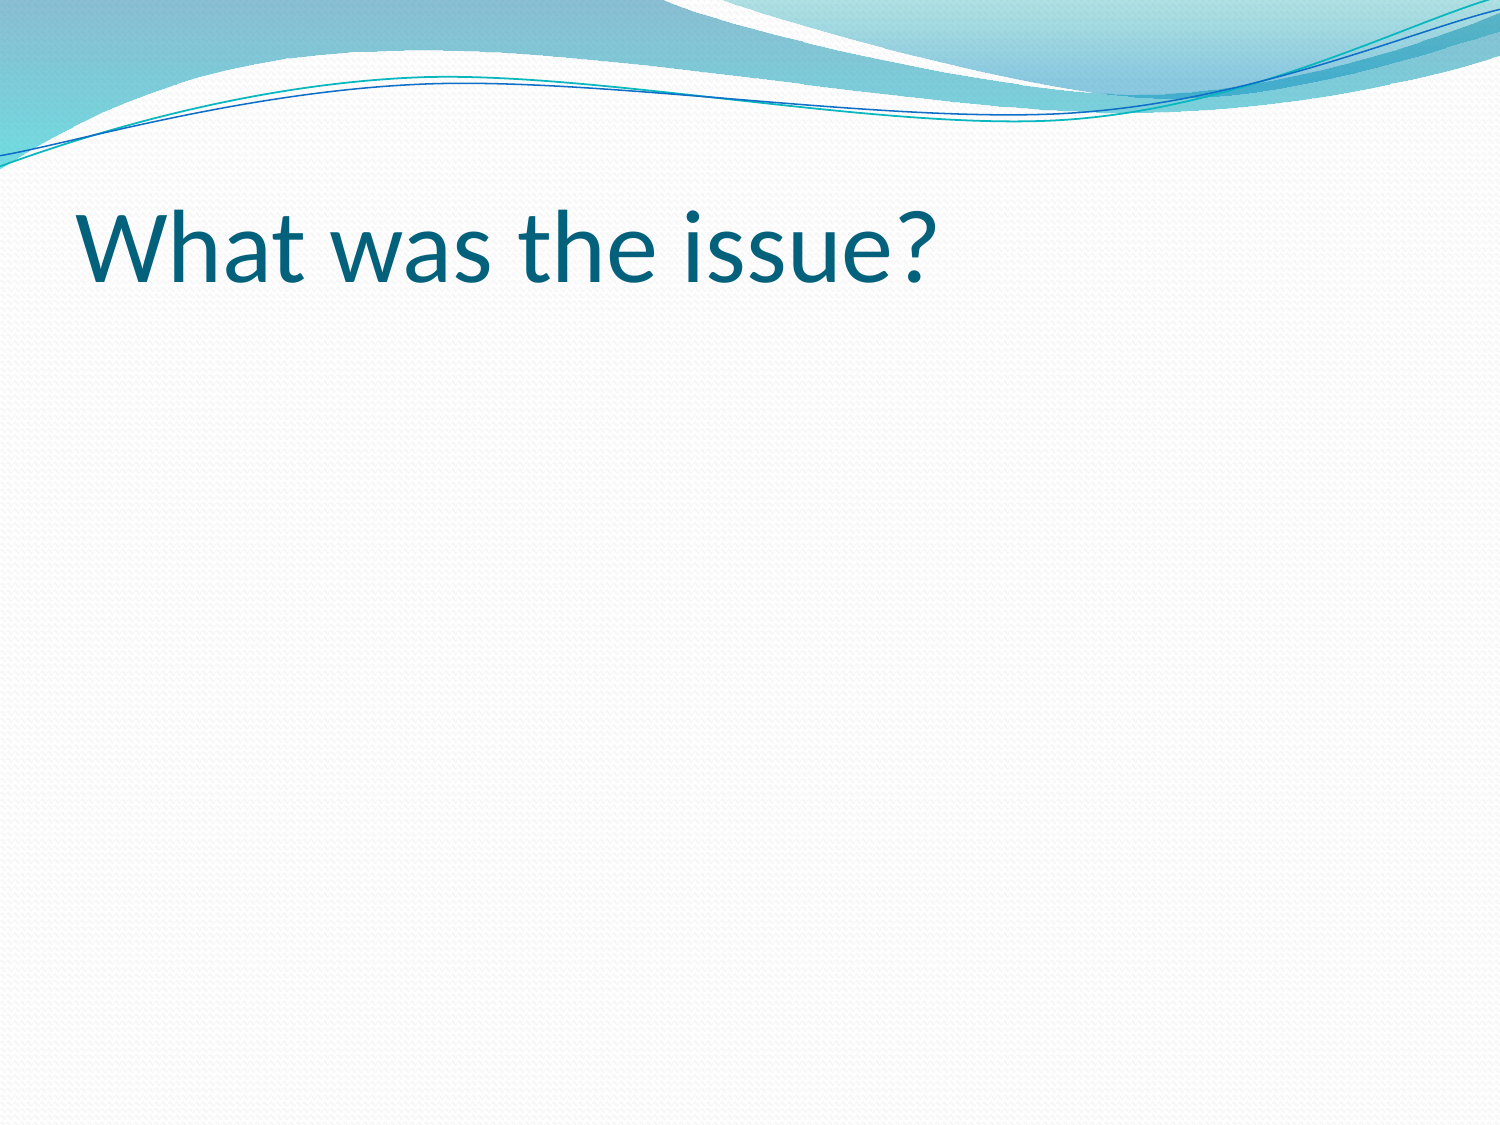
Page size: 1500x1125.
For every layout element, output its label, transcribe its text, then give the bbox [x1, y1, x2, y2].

title What was the issue? [75, 115, 1425, 303]
